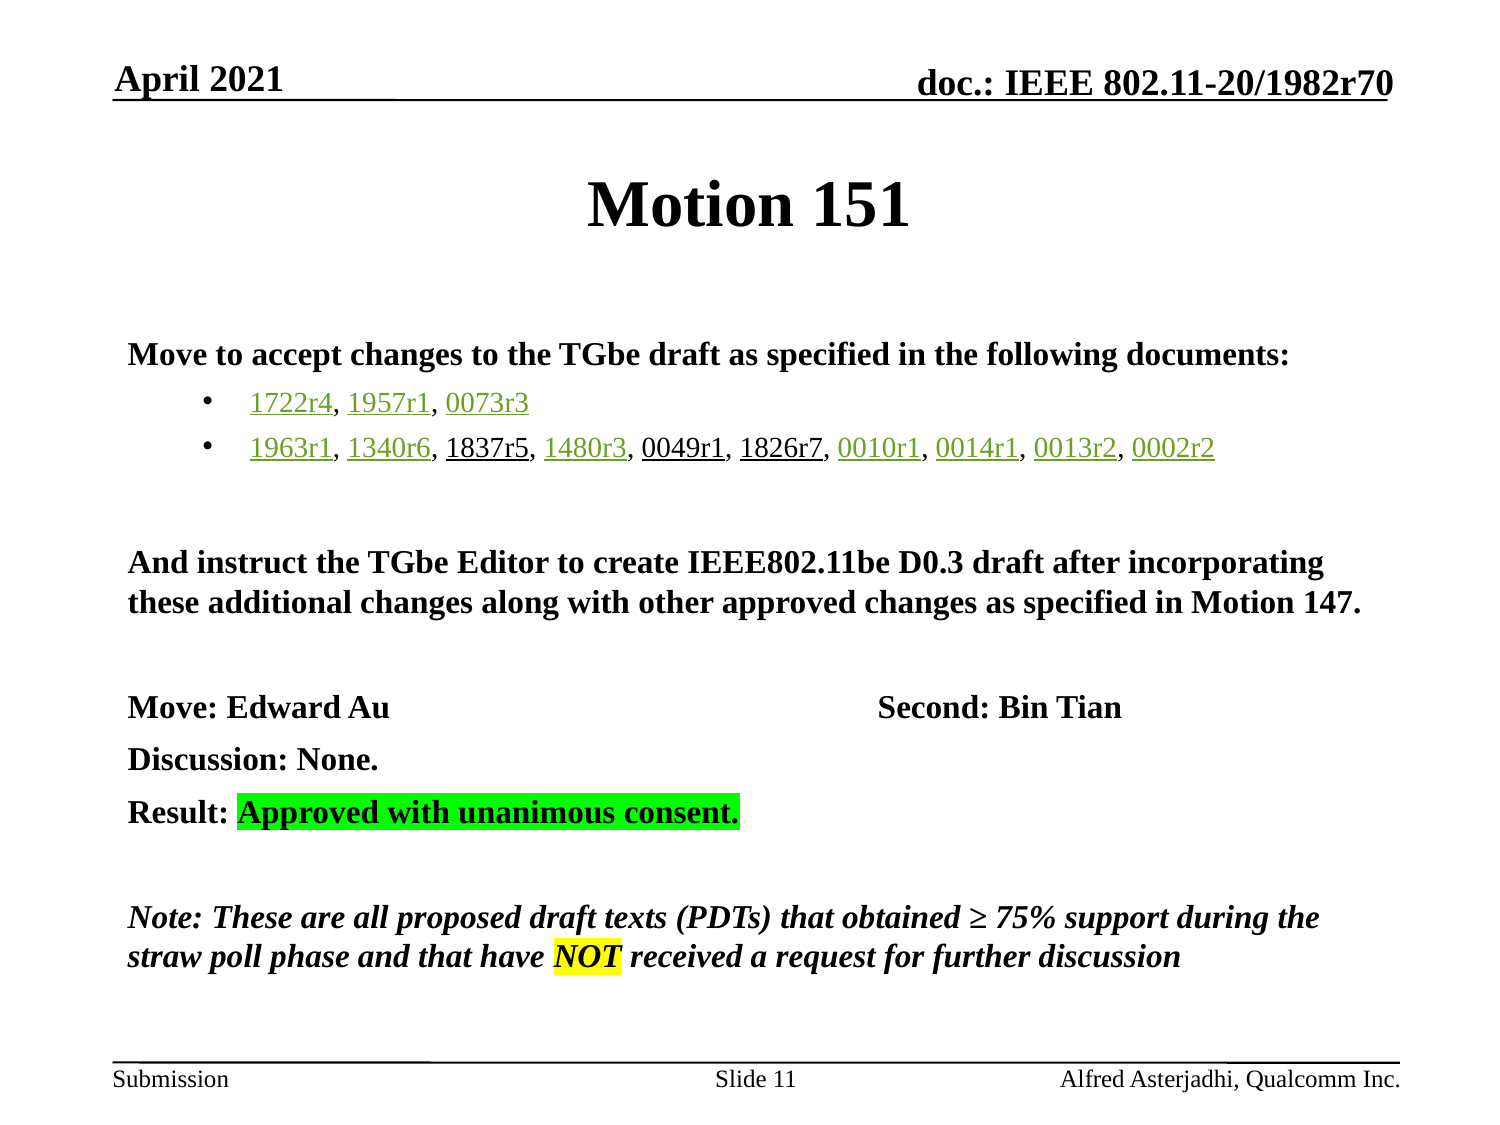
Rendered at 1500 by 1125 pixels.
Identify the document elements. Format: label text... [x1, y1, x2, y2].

list Move to accept changes to the TGbe draft as specified in the following documents: 1722r4, 1957r1, 0073r3 1963r1, 1340r6, 1837r5, 1480r3, 0049r1, 1826r7, 0010r1, 0014r1, 0013r2, 0002r2 And instruct the TGbe Editor to create IEEE802.11be D0.3 draft after incorporating these additional changes along with other approved changes as specified in Motion 147. Move: Edward Au Second: Bin Tian Discussion: None. Result: Approved with unanimous consent. Note: These are all proposed draft texts (PDTs) that obtained ≥ 75% support during the straw poll phase and that have NOT received a request for further discussion [112, 324, 1388, 1000]
footer Alfred Asterjadhi, Qualcomm Inc. [878, 1061, 1402, 1093]
title Motion 151 [112, 112, 1388, 288]
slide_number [114, 54, 423, 100]
slide_number Slide 11 [712, 1061, 800, 1123]
